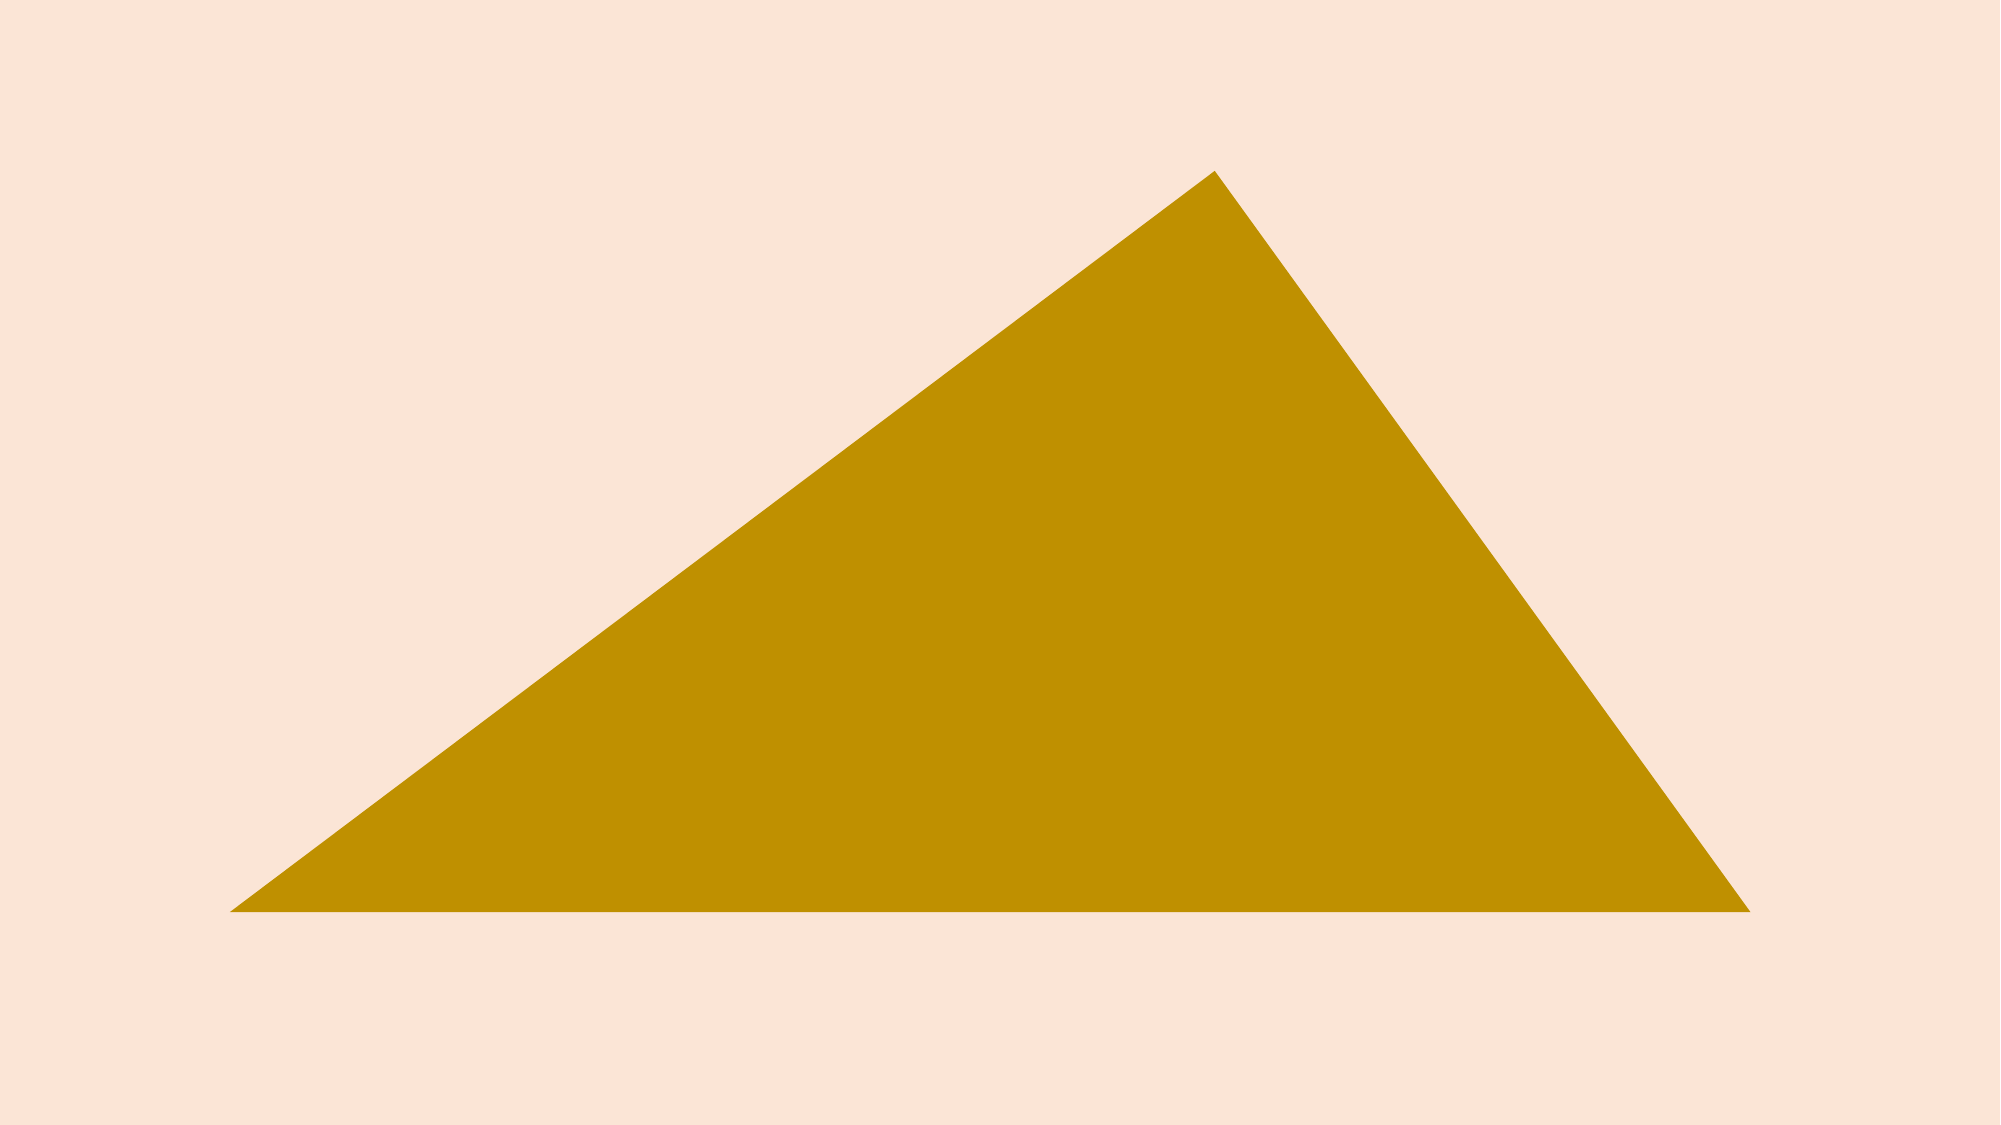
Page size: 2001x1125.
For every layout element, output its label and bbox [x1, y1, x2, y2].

text_box [229, 170, 1751, 913]
